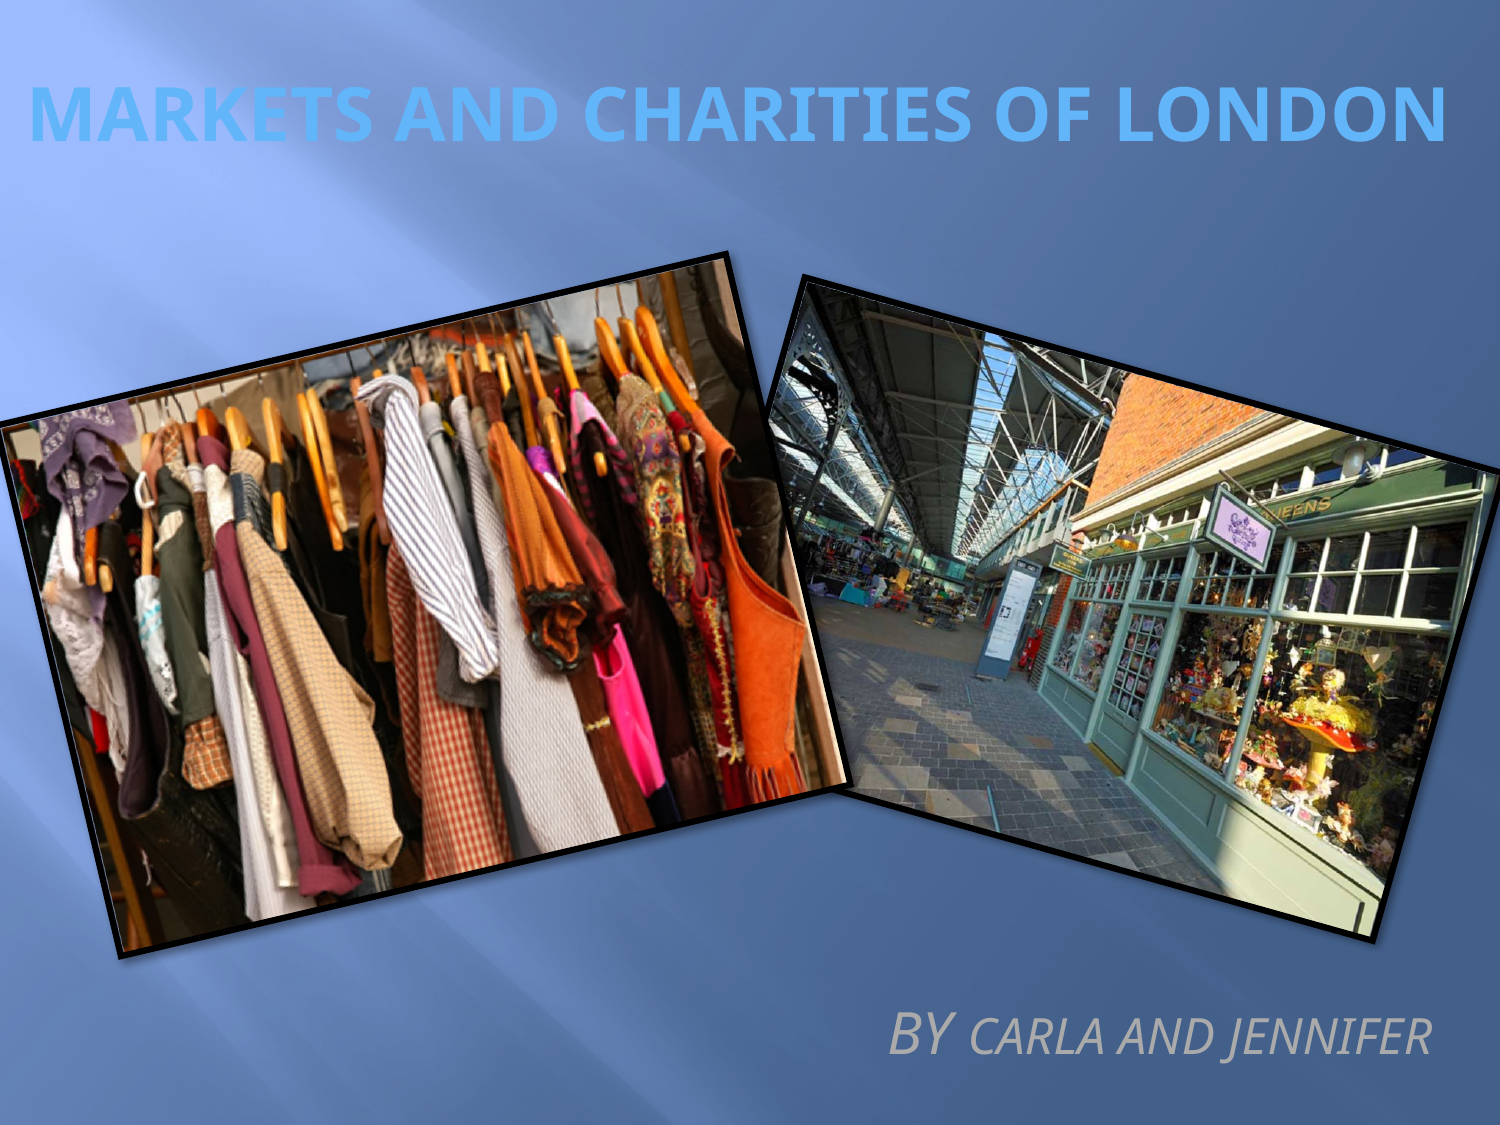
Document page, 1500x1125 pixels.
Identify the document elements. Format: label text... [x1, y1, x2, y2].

title MARKETS AND cHARITIES OF LONDON By Carla and Jennifer [0, 0, 1500, 223]
picture [2, 259, 1499, 951]
